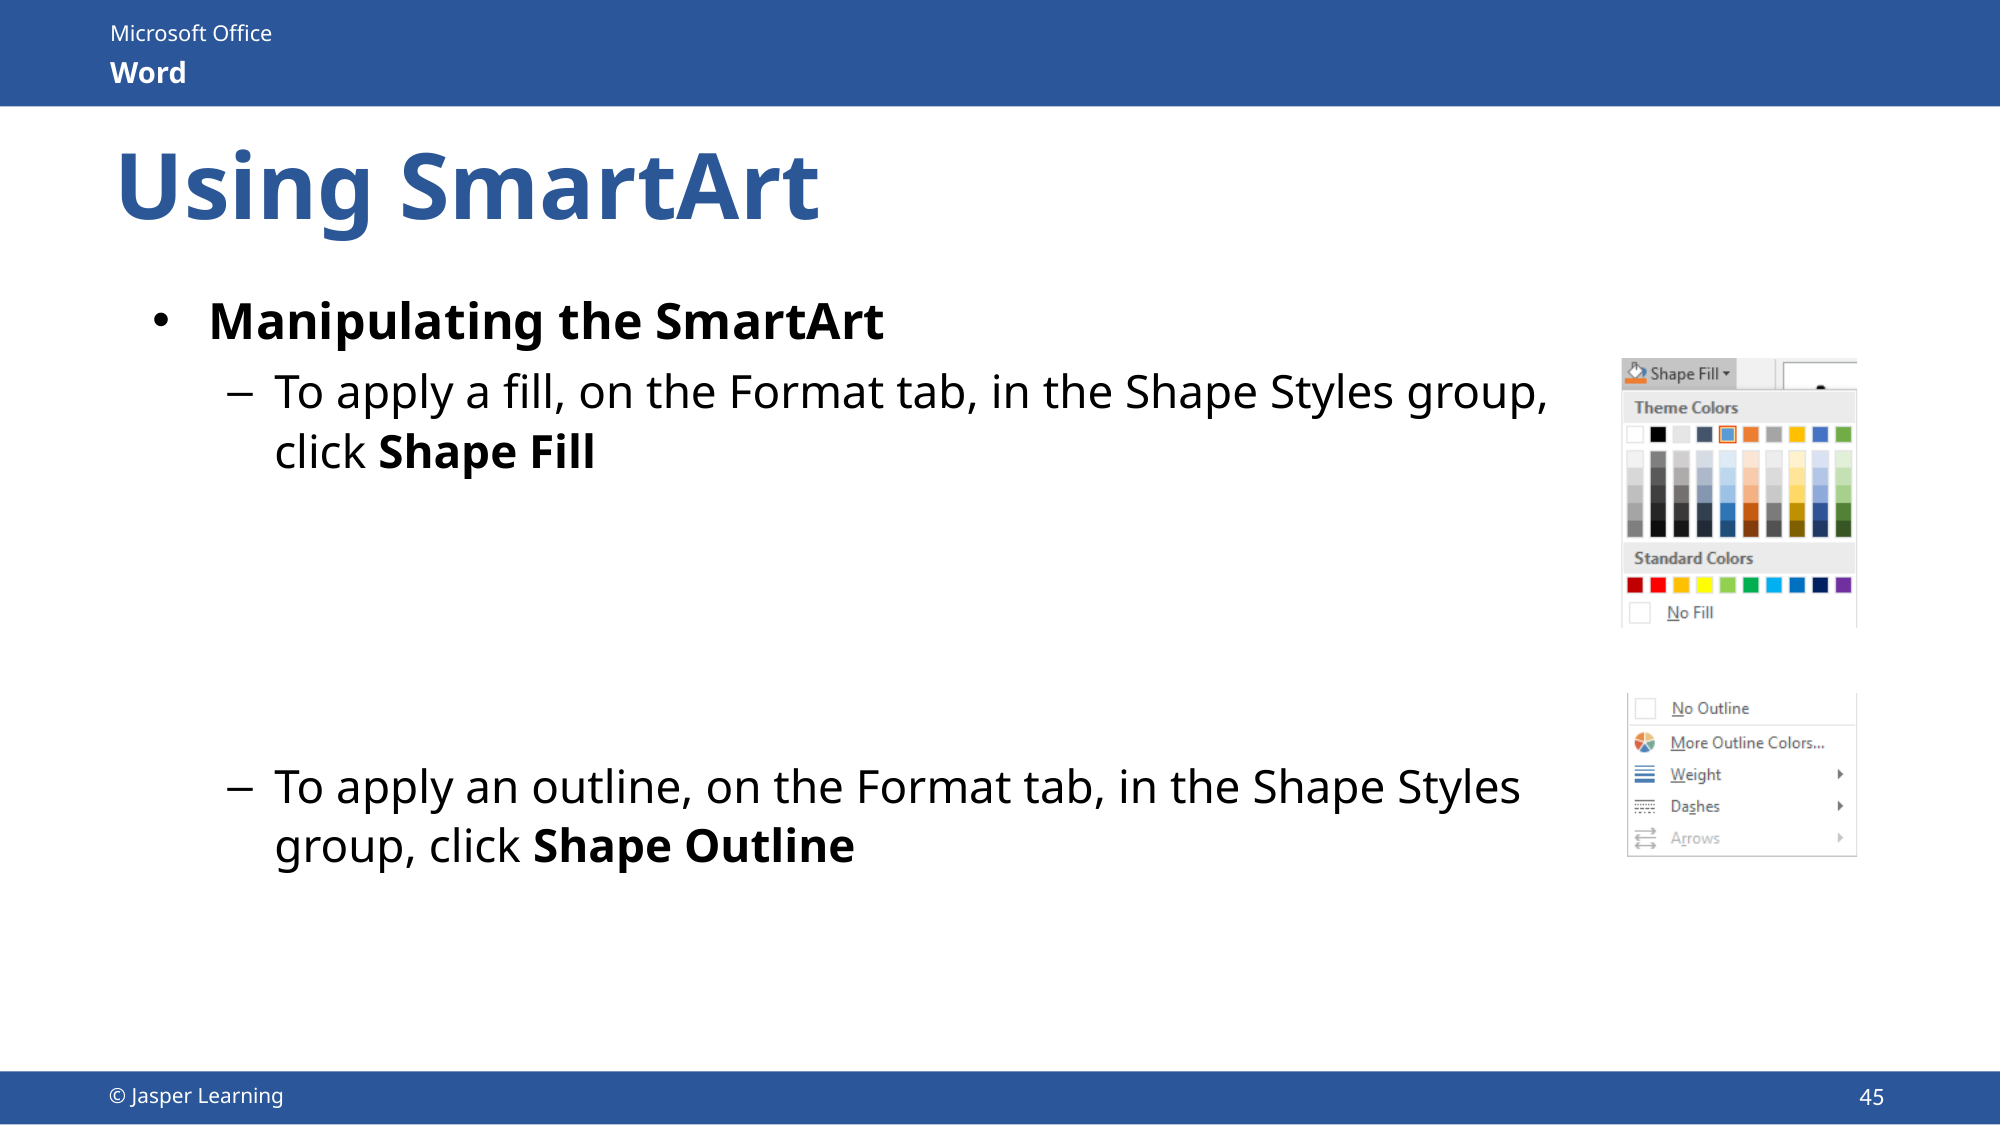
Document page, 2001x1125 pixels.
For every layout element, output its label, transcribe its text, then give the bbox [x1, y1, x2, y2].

list Manipulating the SmartArt To apply a fill, on the Format tab, in the Shape Styles group, click Shape Fill To apply an outline, on the Format tab, in the Shape Styles group, click Shape Outline [137, 277, 1615, 1014]
picture [1621, 358, 1858, 628]
slide_number 45 [1433, 1065, 1900, 1125]
title Using SmartArt [99, 118, 1866, 248]
picture [1626, 693, 1858, 857]
footer © Jasper Learning [94, 1066, 769, 1125]
